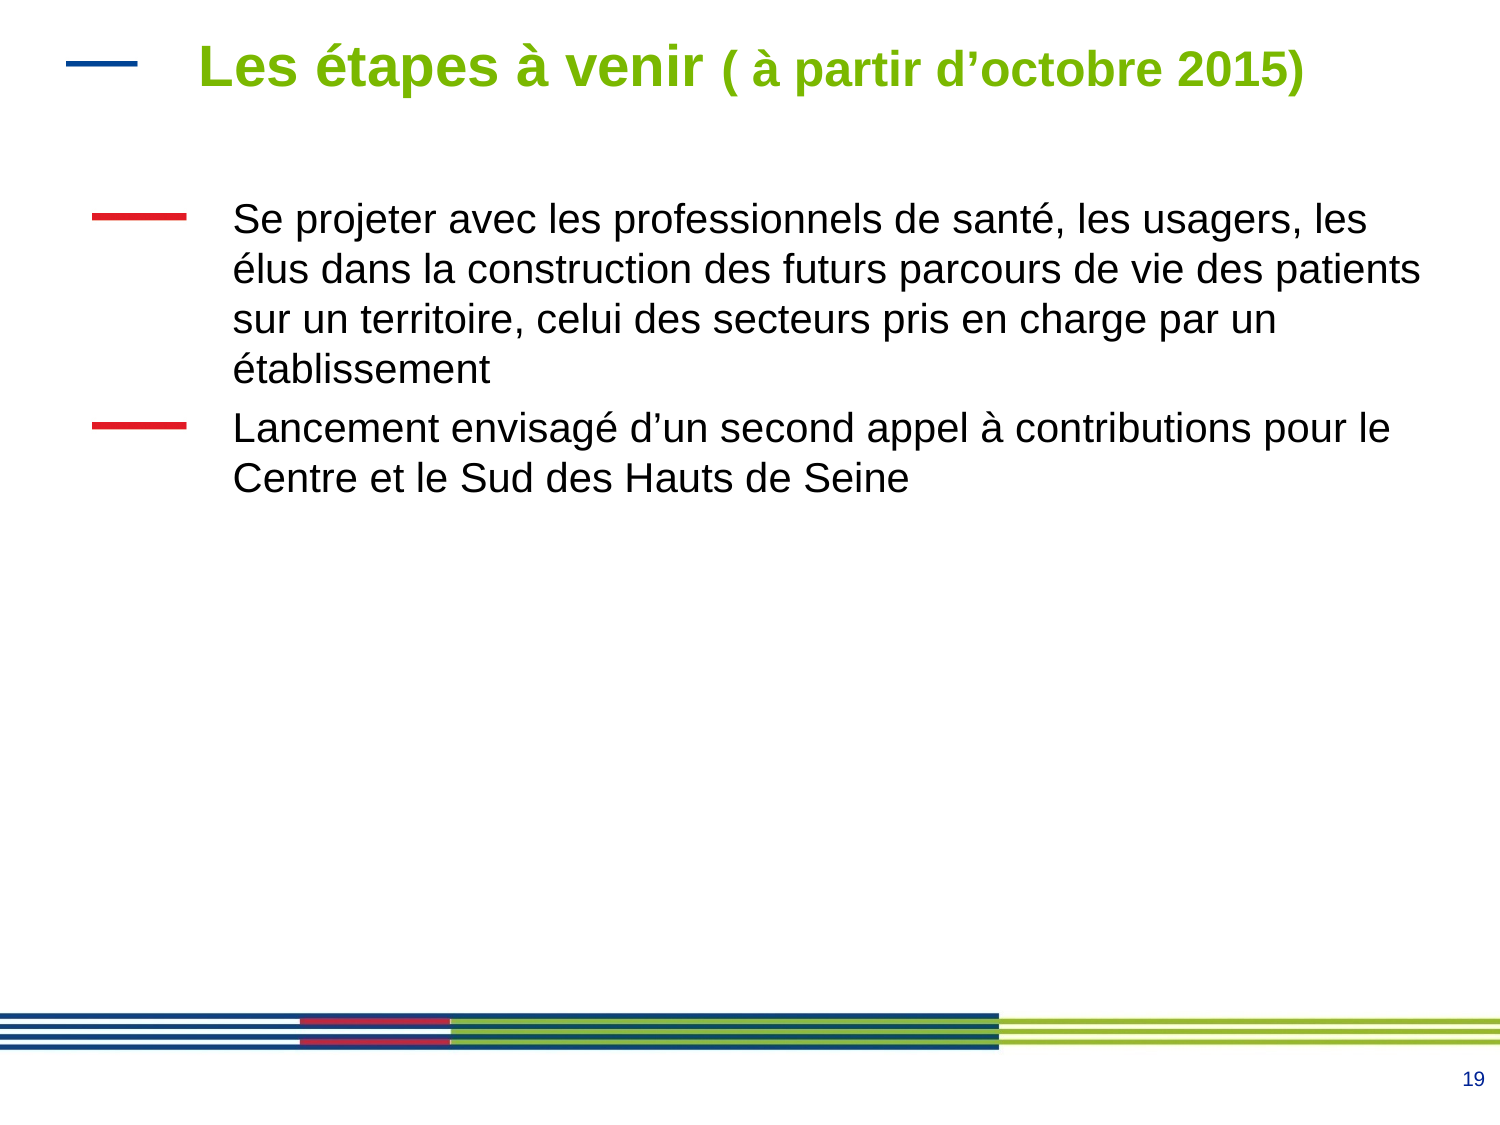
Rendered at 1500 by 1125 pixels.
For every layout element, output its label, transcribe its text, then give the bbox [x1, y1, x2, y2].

picture [65, 57, 138, 70]
picture [91, 417, 187, 434]
picture [91, 208, 187, 225]
list Se projeter avec les professionnels de santé, les usagers, les élus dans la construction des futurs parcours de vie des patients sur un territoire, celui des secteurs pris en charge par un établissement Lancement envisagé d’un second appel à contributions pour le Centre et le Sud des Hauts de Seine [76, 184, 1447, 1000]
title Les étapes à venir ( à partir d’octobre 2015) [50, 36, 1412, 161]
picture [0, 999, 1500, 1063]
